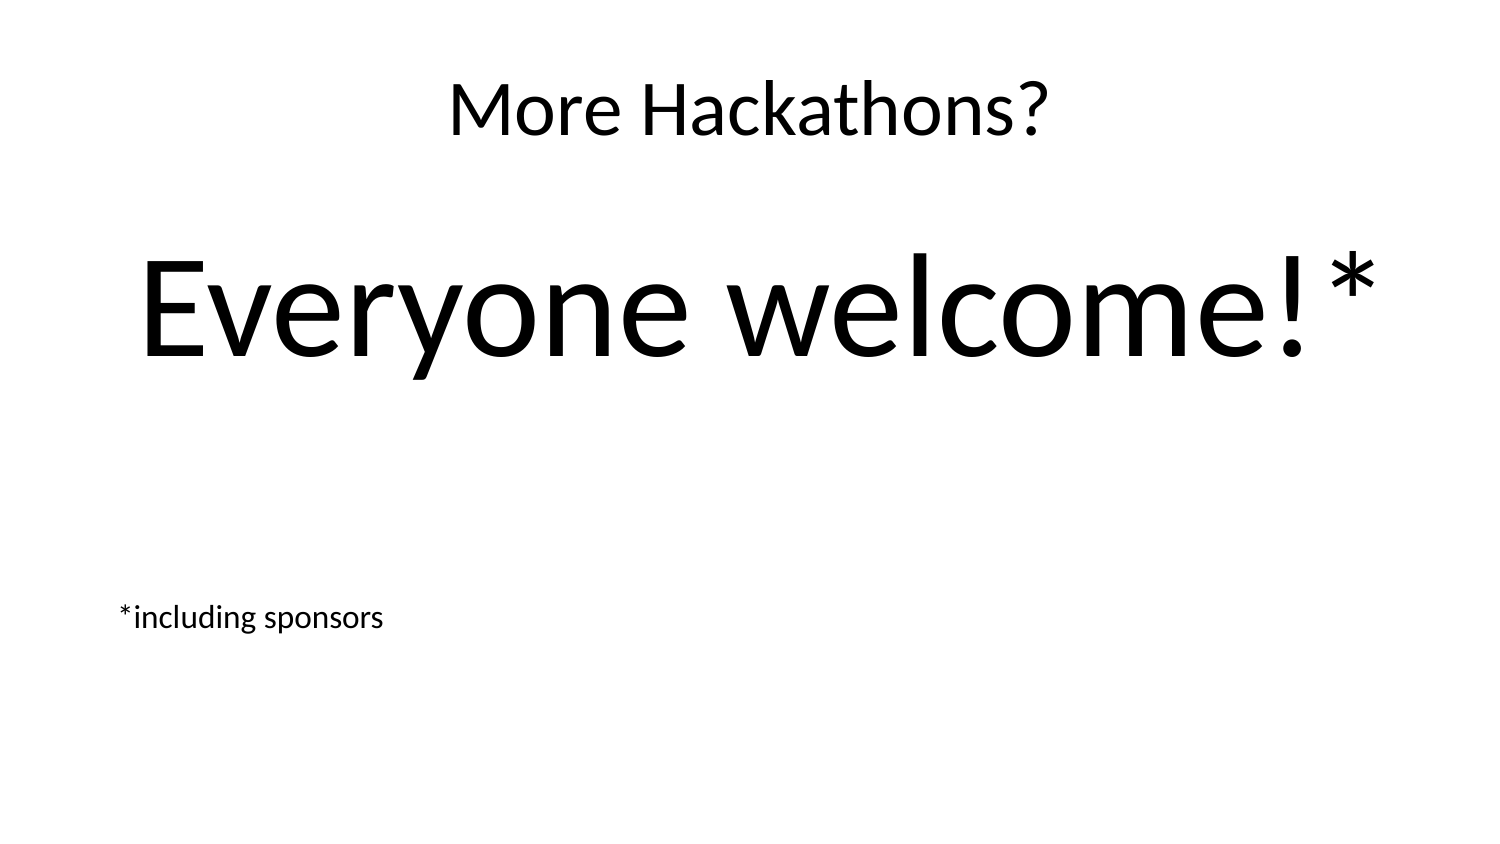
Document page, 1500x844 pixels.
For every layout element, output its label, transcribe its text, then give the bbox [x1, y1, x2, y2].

list Everyone welcome!* *including sponsors [75, 195, 1425, 752]
title More Hackathons? [75, 33, 1425, 175]
